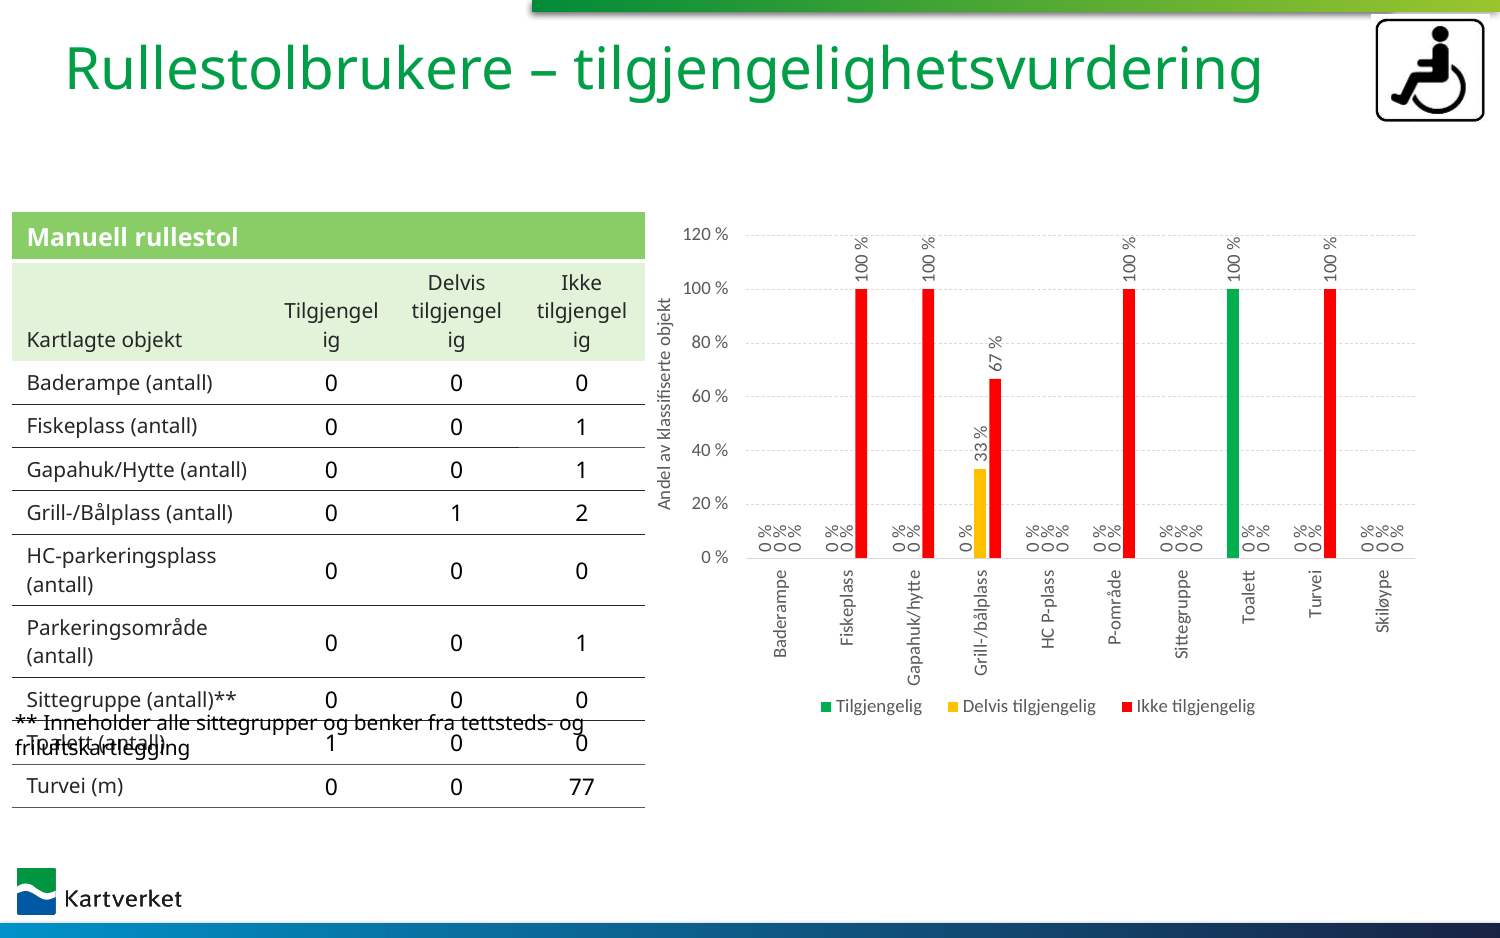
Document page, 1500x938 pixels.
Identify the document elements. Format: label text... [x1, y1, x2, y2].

table_cell Sittegruppe (antall)** [12, 678, 269, 702]
table_cell 0 [394, 361, 519, 404]
table_cell Ikke tilgjengelig [519, 263, 638, 361]
table_cell 0 [269, 491, 394, 534]
table_cell 0 [519, 361, 638, 404]
text_box ** Inneholder alle sittegrupper og benker fra tettsteds- og friluftskartlegging [0, 702, 745, 768]
table_cell 0 [269, 678, 394, 702]
table_cell 1 [519, 405, 638, 447]
table_cell 0 [269, 535, 394, 605]
table_cell 0 [519, 535, 638, 605]
picture [643, 218, 1427, 728]
table_cell 0 [394, 606, 519, 677]
table_header Manuell rullestol [12, 212, 645, 259]
table_cell Delvis tilgjengelig [394, 263, 519, 361]
table_cell Tilgjengelig [269, 263, 394, 361]
table_cell 0 [394, 768, 519, 807]
table_cell 0 [269, 361, 394, 404]
table_cell 77 [519, 768, 645, 807]
table_cell 1 [519, 448, 638, 490]
table_cell 0 [394, 535, 519, 605]
table_cell 0 [394, 405, 519, 447]
table_cell 0 [519, 678, 638, 702]
table_cell Gapahuk/Hytte (antall) [12, 448, 269, 490]
table_cell 0 [269, 768, 394, 807]
table_cell Parkeringsområde (antall) [12, 606, 269, 677]
table_cell 1 [519, 606, 638, 677]
table_cell 0 [394, 678, 519, 702]
table_cell Baderampe (antall) [12, 361, 269, 404]
table_cell HC-parkeringsplass (antall) [12, 535, 269, 605]
table_cell Grill-/Bålplass (antall) [12, 491, 269, 534]
table_cell 0 [269, 448, 394, 490]
table_cell 0 [269, 405, 394, 447]
table_cell Turvei (m) [12, 768, 269, 807]
text_box Rullestolbrukere – tilgjengelighetsvurdering [49, 12, 1372, 109]
table_cell Fiskeplass (antall) [12, 405, 269, 447]
table_cell 1 [394, 491, 519, 534]
table_cell 2 [519, 491, 638, 534]
table_cell Kartlagte objekt [12, 263, 269, 361]
table_cell 0 [269, 606, 394, 677]
table_cell 0 [394, 448, 519, 490]
picture [1371, 13, 1491, 127]
